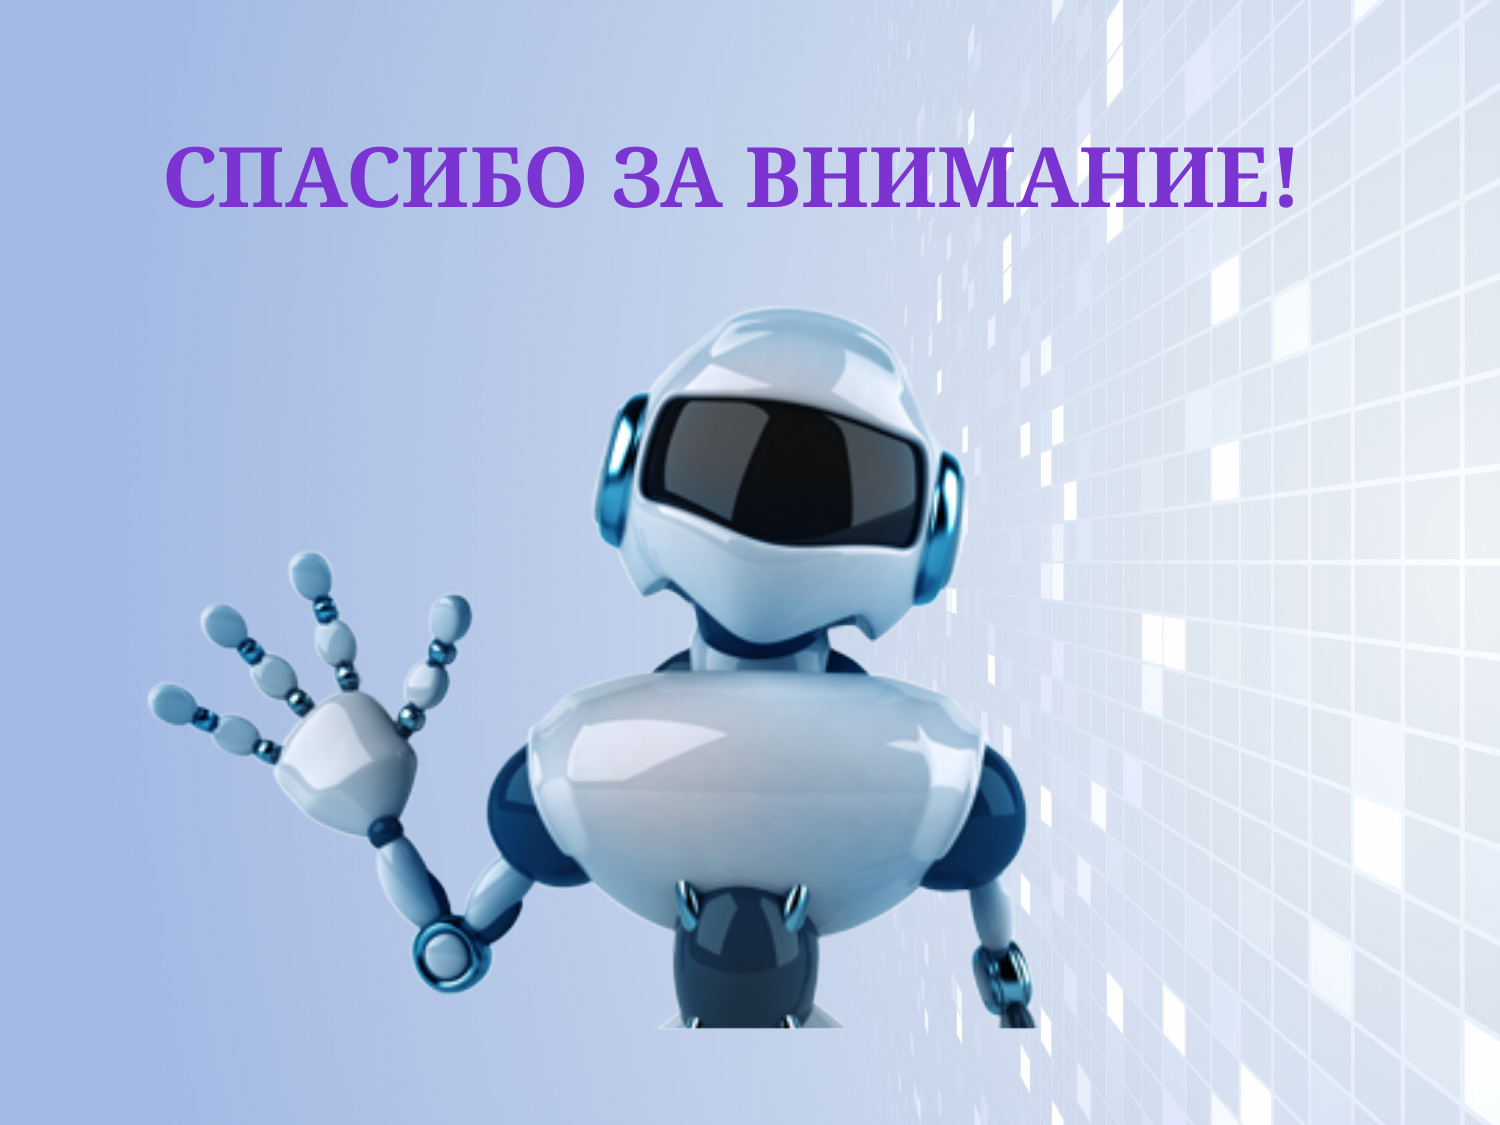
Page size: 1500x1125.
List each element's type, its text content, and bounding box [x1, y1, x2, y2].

text_box Спасибо за внимание! [147, 117, 1318, 232]
picture [0, 0, 1500, 1125]
